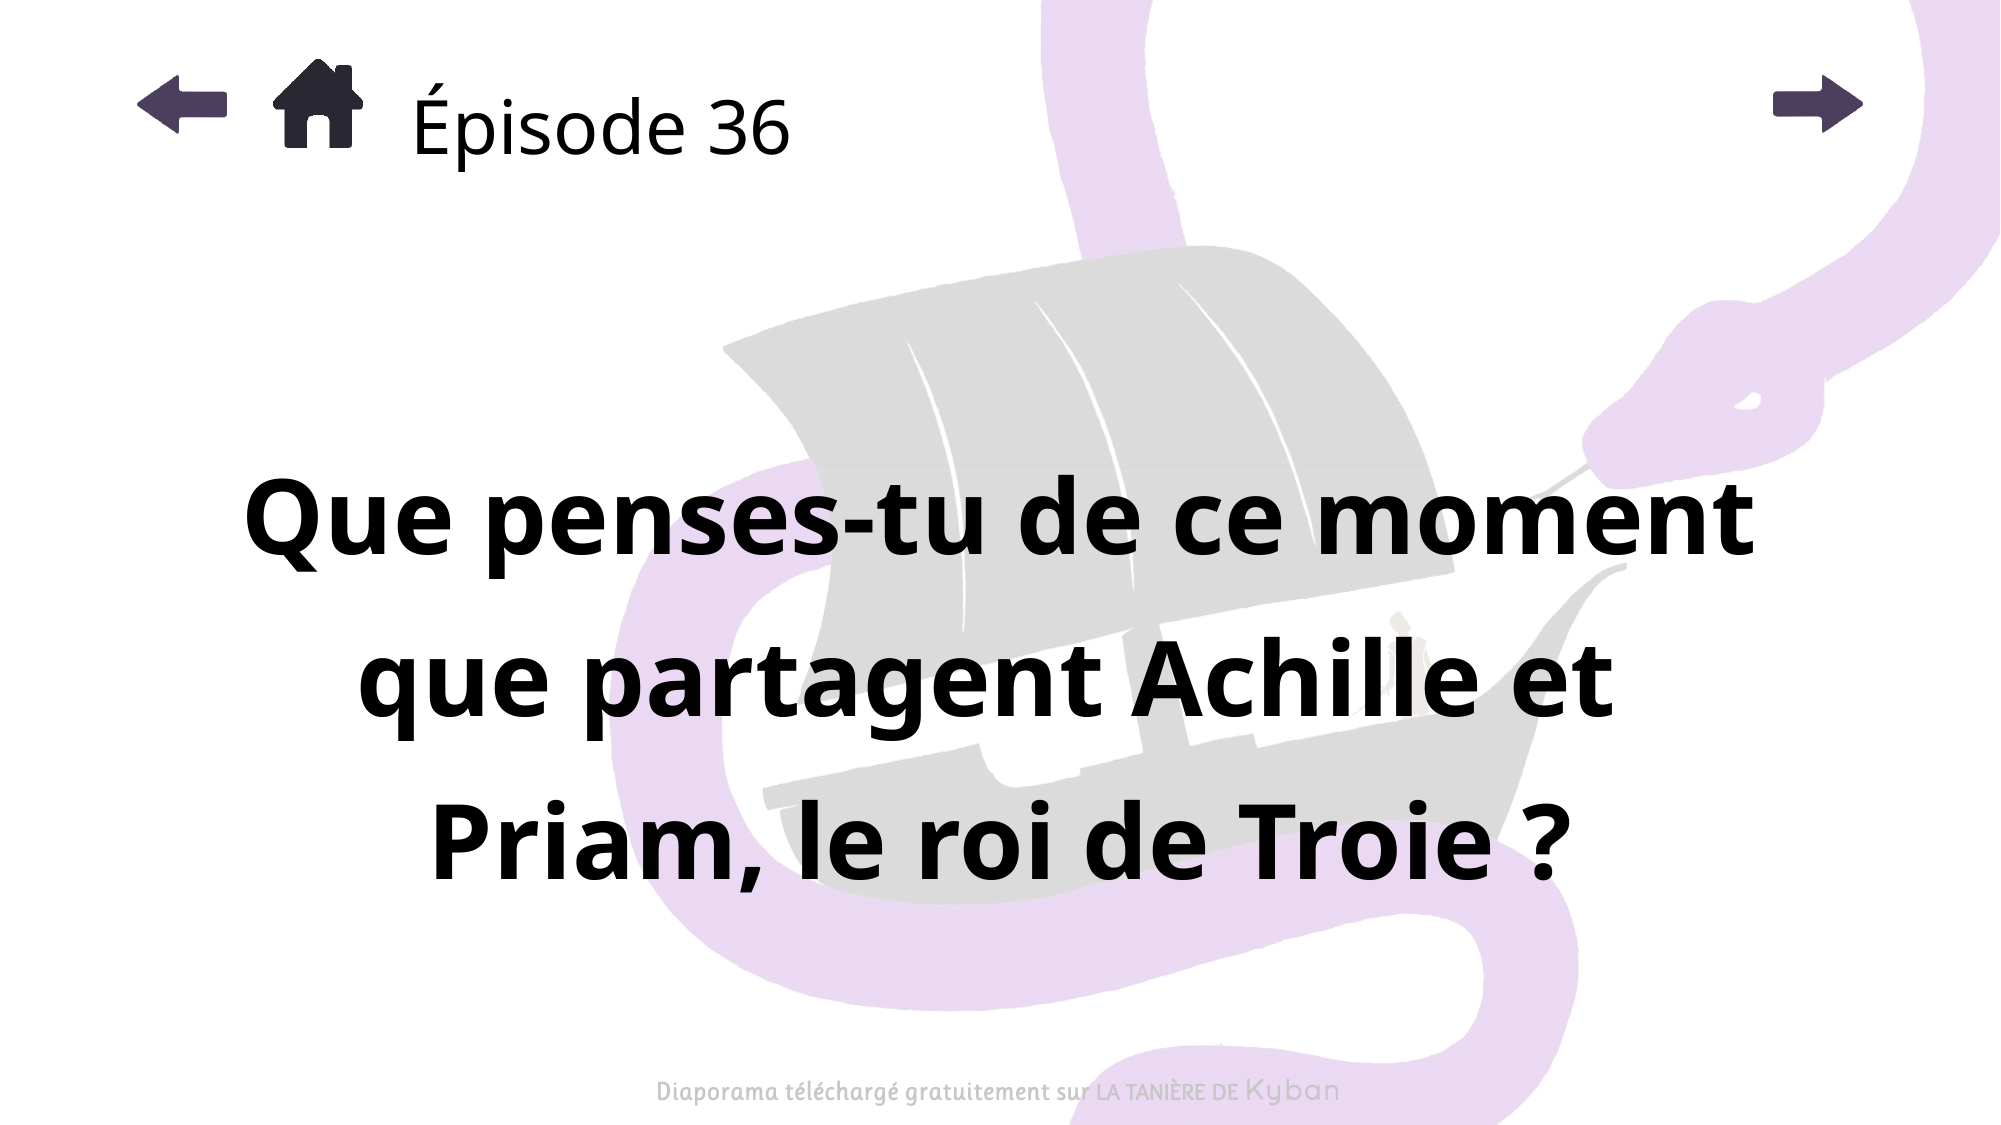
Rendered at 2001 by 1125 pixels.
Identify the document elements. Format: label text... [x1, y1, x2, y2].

title Épisode 36 [395, 59, 1863, 202]
picture [0, 0, 2001, 1125]
list Que penses-tu de ce moment que partagent Achille et Priam, le roi de Troie ? [137, 299, 1863, 1014]
